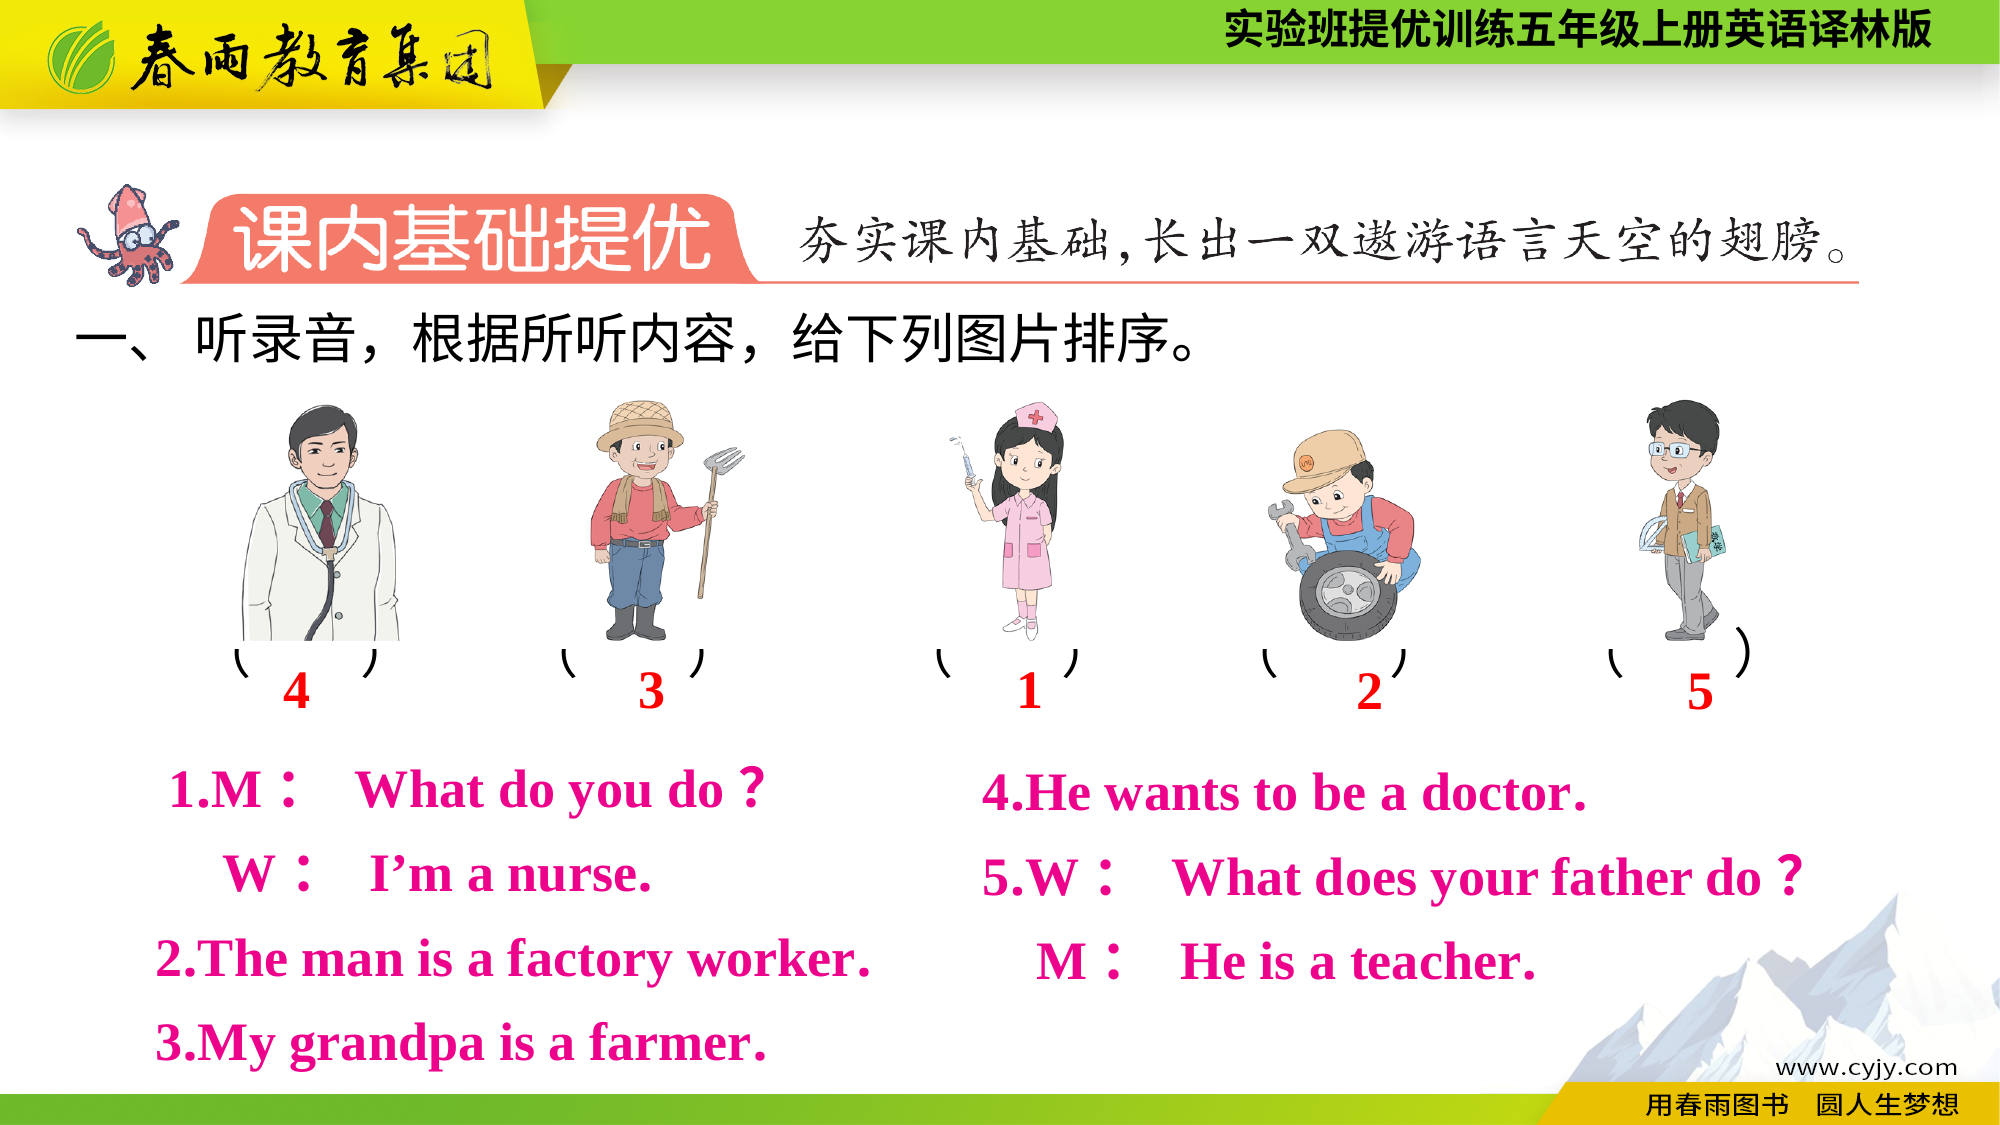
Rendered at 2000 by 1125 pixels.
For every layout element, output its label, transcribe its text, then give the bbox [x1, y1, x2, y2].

text_box 4.He wants to be a doctor. 5.W： What does your father do？ M： He is a teacher. [967, 729, 1968, 998]
text_box 1.M： What do you do？ W： I’m a nurse. 2.The man is a factory worker. 3.My grandpa is a farmer. [140, 726, 1140, 1079]
text_box 2 [1341, 657, 1399, 728]
picture [0, 0, 2000, 1125]
text_box 4 [268, 657, 326, 727]
text_box 5 [1672, 657, 1730, 728]
text_box 1 [1001, 657, 1059, 727]
text_box 3 [623, 657, 681, 727]
list 一、 听录音，根据所听内容，给下列图片排序。 （ ） （ ） （ ） （ ） （ ） [59, 101, 1944, 731]
